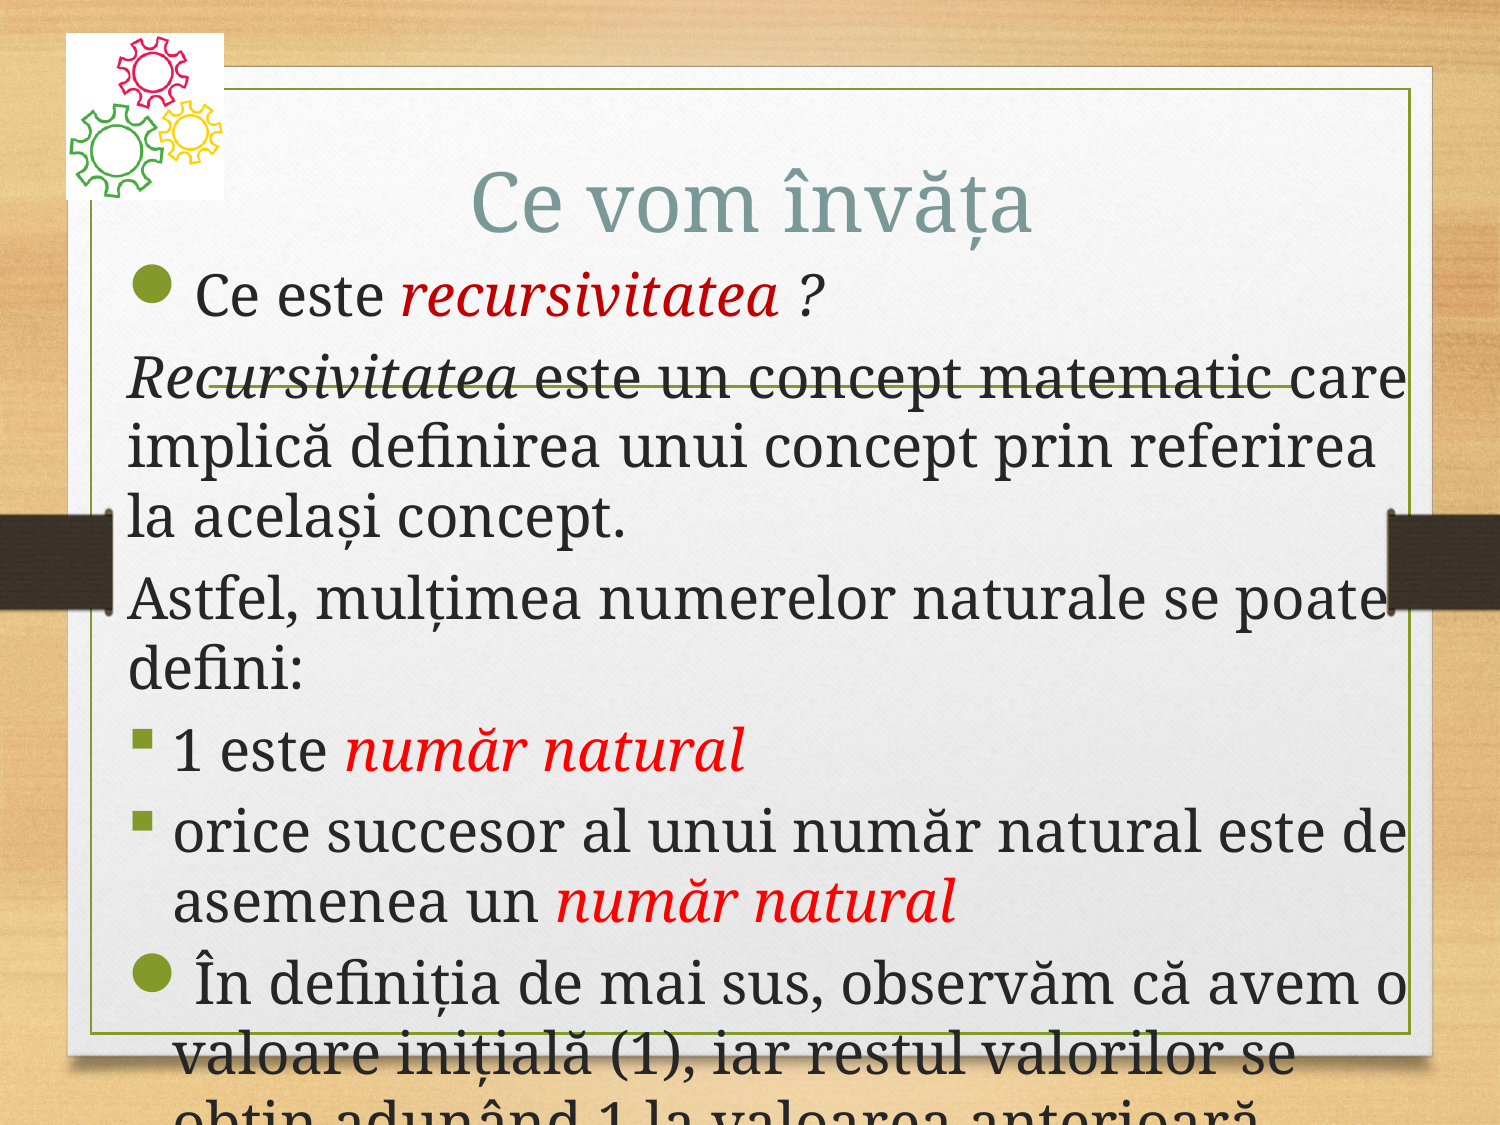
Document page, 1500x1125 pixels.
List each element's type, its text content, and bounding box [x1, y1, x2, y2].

list Ce este recursivitatea ? Recursivitatea este un concept matematic care implică definirea unui concept prin referirea la acelaşi concept. Astfel, mulţimea numerelor naturale se poate defini: 1 este număr natural orice succesor al unui număr natural este de asemenea un număr natural În definiţia de mai sus, observăm că avem o valoare iniţială (1), iar restul valorilor se obţin adunând 1 la valoarea anterioară [112, 250, 1445, 1000]
picture [0, 0, 1500, 1125]
title Ce vom învăţa [194, 92, 1311, 250]
